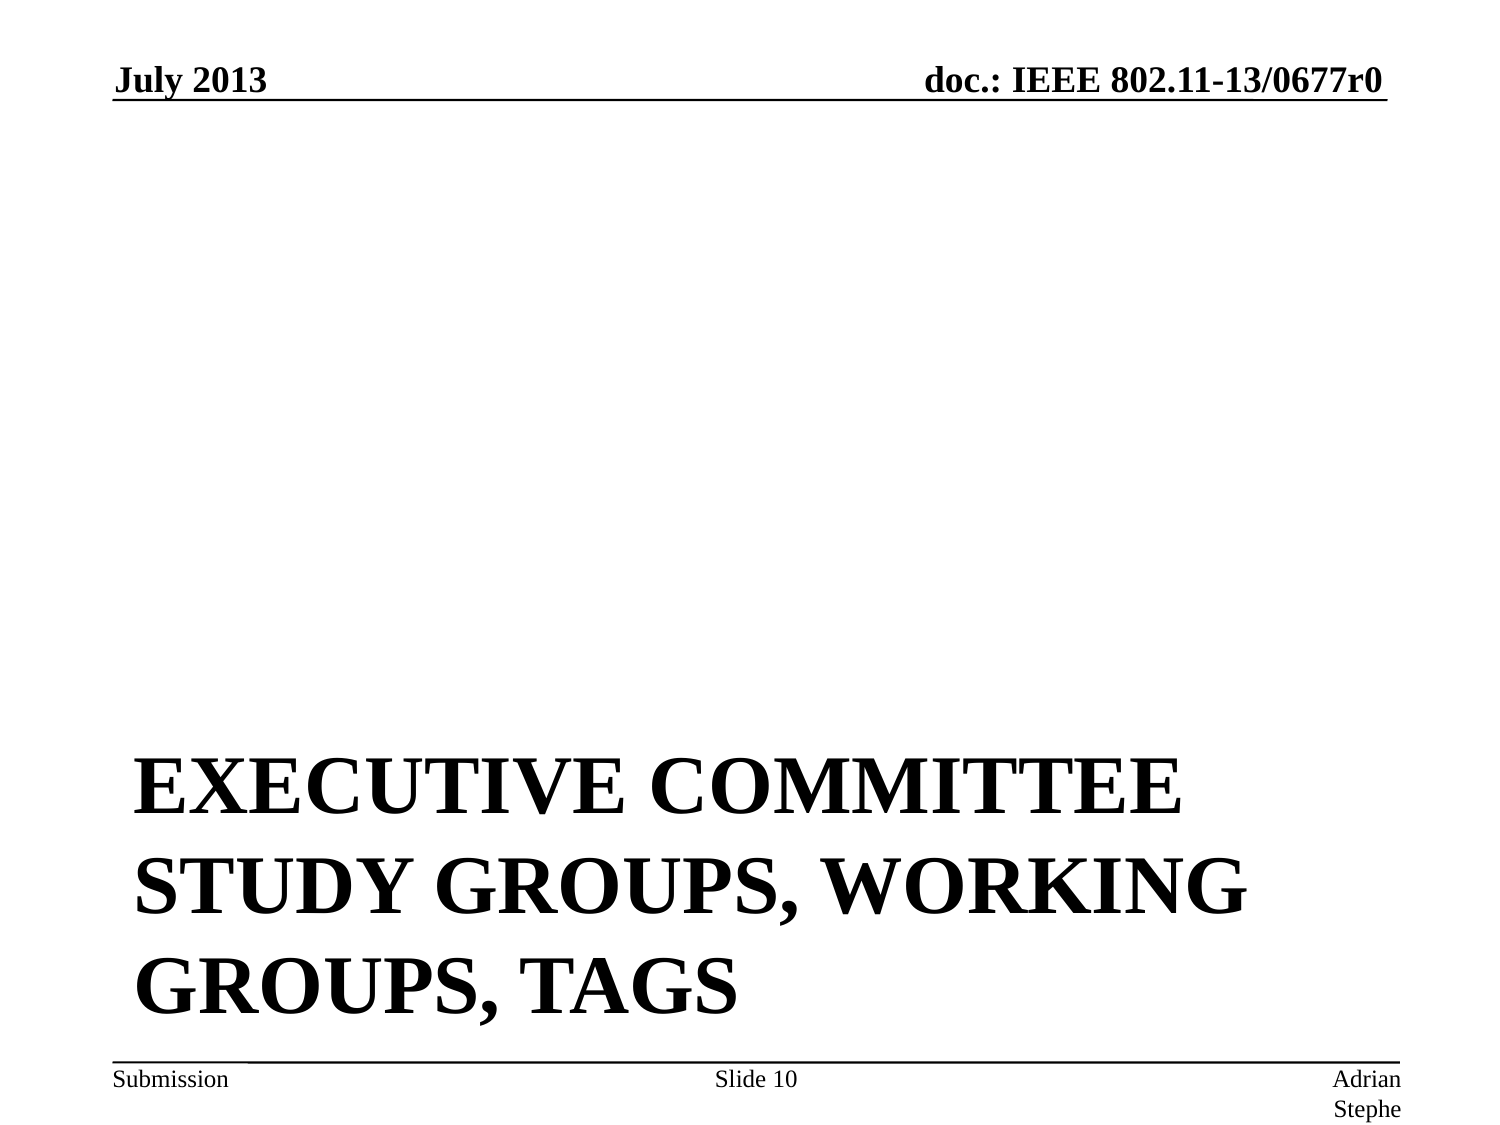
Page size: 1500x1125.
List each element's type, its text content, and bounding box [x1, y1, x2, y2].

slide_number Slide 10 [712, 1061, 800, 1093]
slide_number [114, 54, 374, 101]
footer Adrian Stephens, Intel Corporation [1324, 1061, 1402, 1093]
title Executive Committee Study Groups, Working Groups, TAGs [118, 722, 1394, 947]
